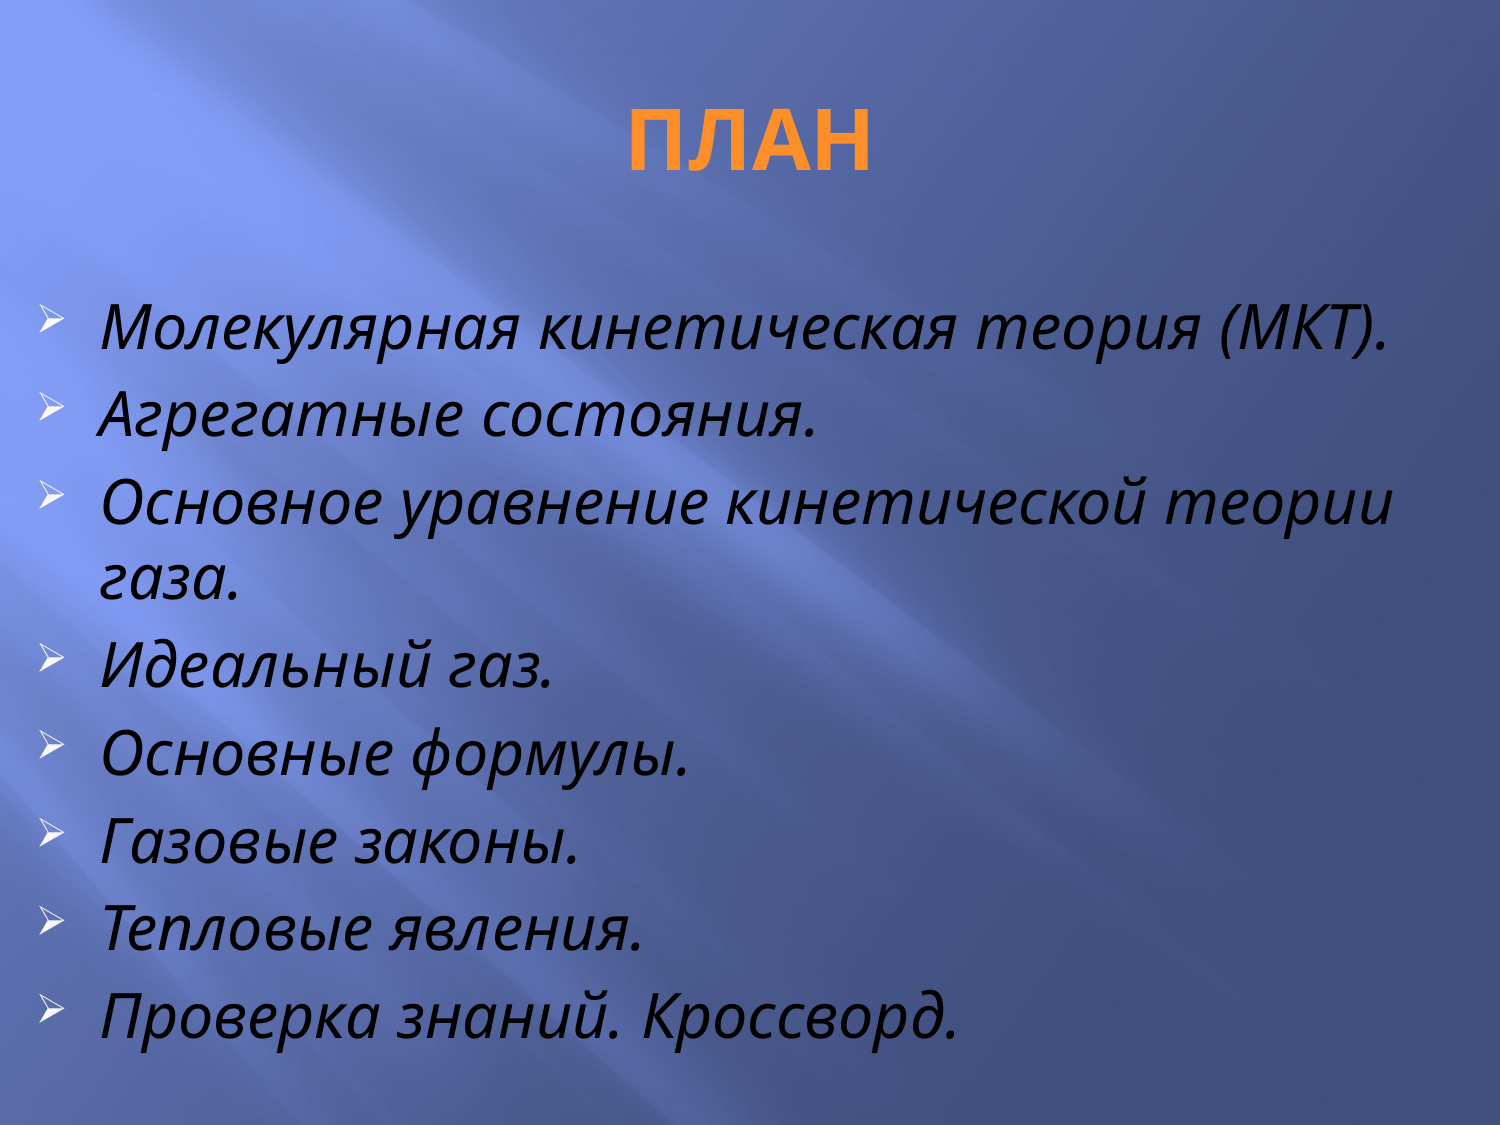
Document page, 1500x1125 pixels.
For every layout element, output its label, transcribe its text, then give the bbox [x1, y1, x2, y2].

list Молекулярная кинетическая теория (МКТ). Агрегатные состояния. Основное уравнение кинетической теории газа. Идеальный газ. Основные формулы. Газовые законы. Тепловые явления. Проверка знаний. Кроссворд. [0, 278, 1483, 1071]
title ПЛАН [253, 42, 1248, 231]
